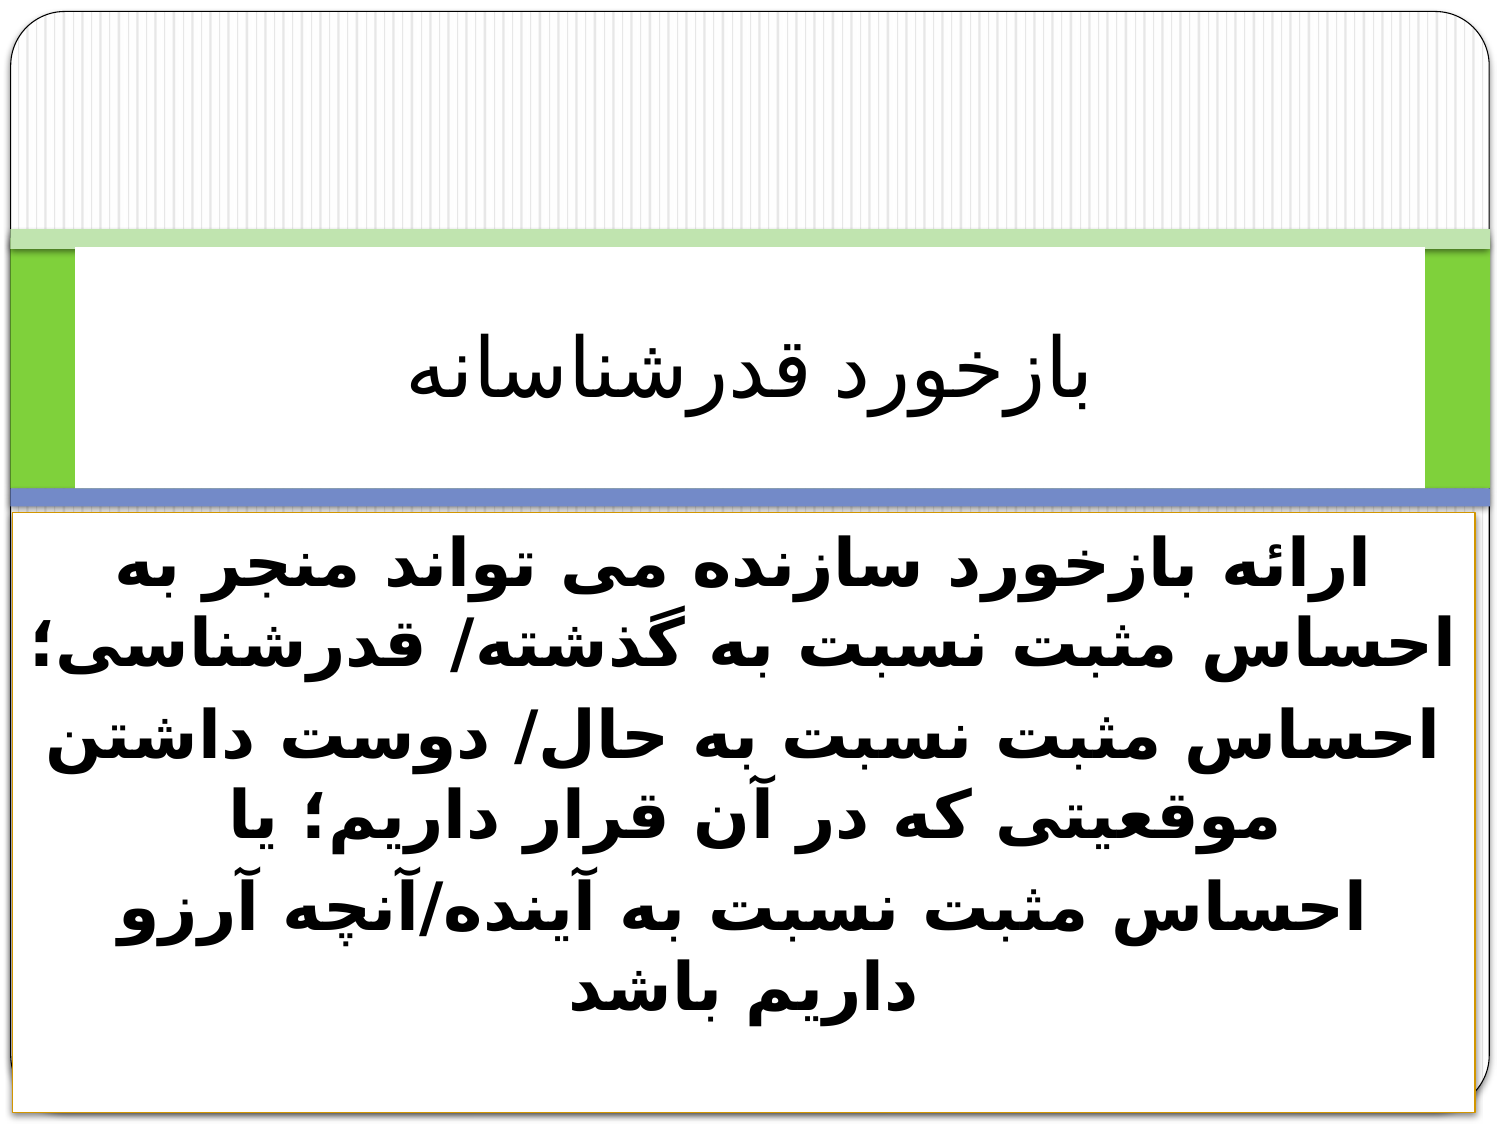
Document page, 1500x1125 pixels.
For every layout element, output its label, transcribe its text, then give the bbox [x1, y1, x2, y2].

subtitle ارائه بازخورد سازنده می تواند منجر به احساس مثبت نسبت به گذشته/ قدرشناسی؛ احساس مثبت نسبت به حال/ دوست داشتن موقعیتی که در آن قرار داریم؛ یا احساس مثبت نسبت به آینده/آنچه آرزو داریم باشد [12, 512, 1476, 1113]
title بازخورد قدرشناسانه [75, 247, 1425, 489]
